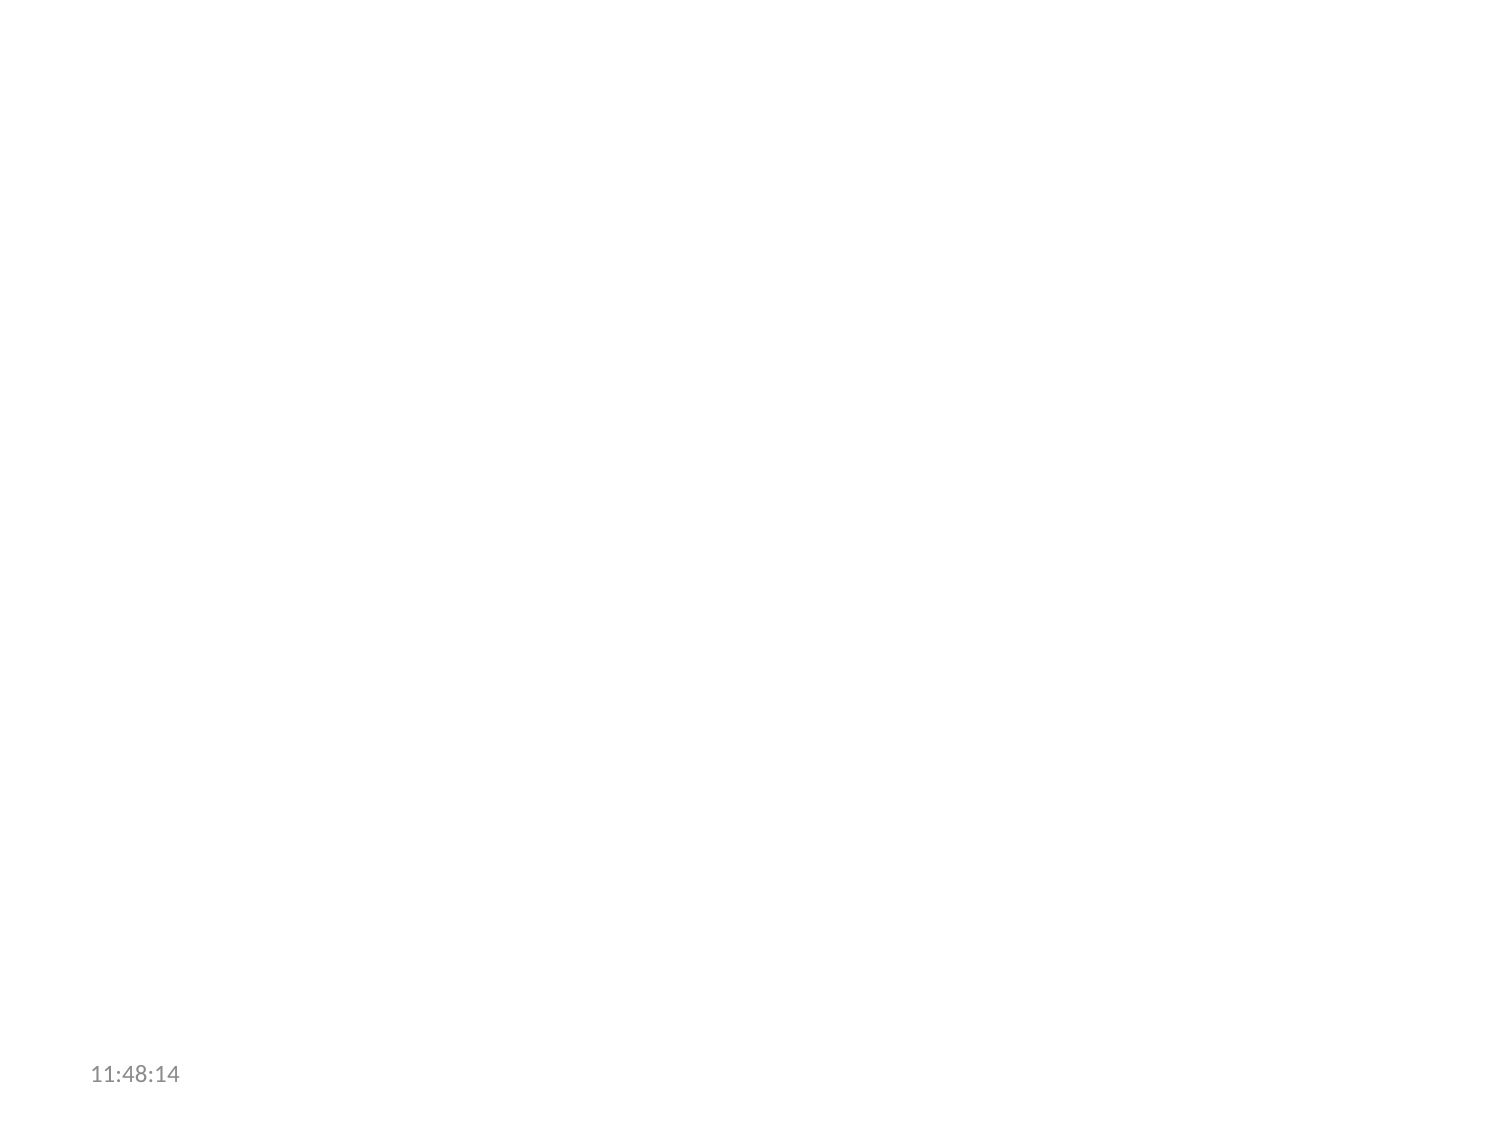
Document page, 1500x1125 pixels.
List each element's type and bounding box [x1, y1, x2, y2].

slide_number [75, 1042, 425, 1103]
